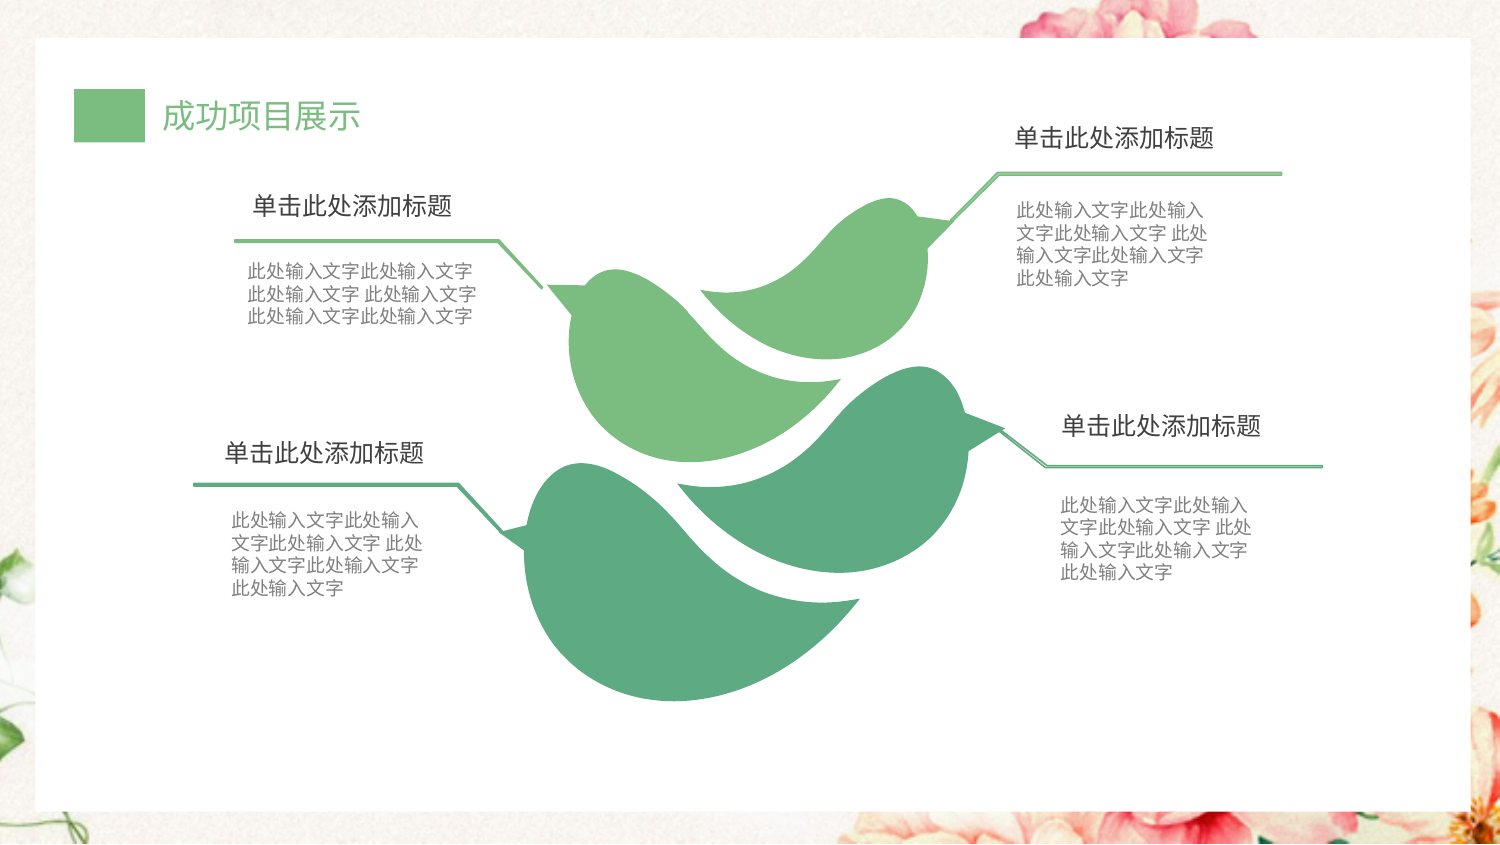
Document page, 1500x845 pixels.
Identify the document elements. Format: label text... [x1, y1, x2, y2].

text_box 此处输入文字此处输入文字此处输入文字 此处输入文字此处输入文字此处输入文字 [1045, 486, 1279, 614]
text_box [699, 197, 956, 362]
text_box 此处输入文字此处输入文字此处输入文字 此处输入文字此处输入文字此处输入文字 [1002, 191, 1235, 319]
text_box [522, 462, 861, 705]
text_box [544, 268, 694, 460]
text_box 此处输入文字此处输入文字此处输入文字 此处输入文字此处输入文字此处输入文字 [232, 252, 497, 358]
text_box [960, 172, 1282, 214]
text_box [1010, 437, 1323, 468]
text_box 单击此处添加标题 [1046, 403, 1277, 448]
text_box [234, 239, 539, 287]
text_box [498, 527, 517, 546]
text_box 单击此处添加标题 [999, 114, 1229, 160]
text_box [193, 483, 503, 531]
picture [0, 0, 1500, 844]
text_box 单击此处添加标题 [237, 183, 468, 228]
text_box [676, 365, 1006, 576]
text_box 此处输入文字此处输入文字此处输入文字 此处输入文字此处输入文字此处输入文字 [216, 501, 450, 629]
text_box 单击此处添加标题 [209, 430, 440, 475]
